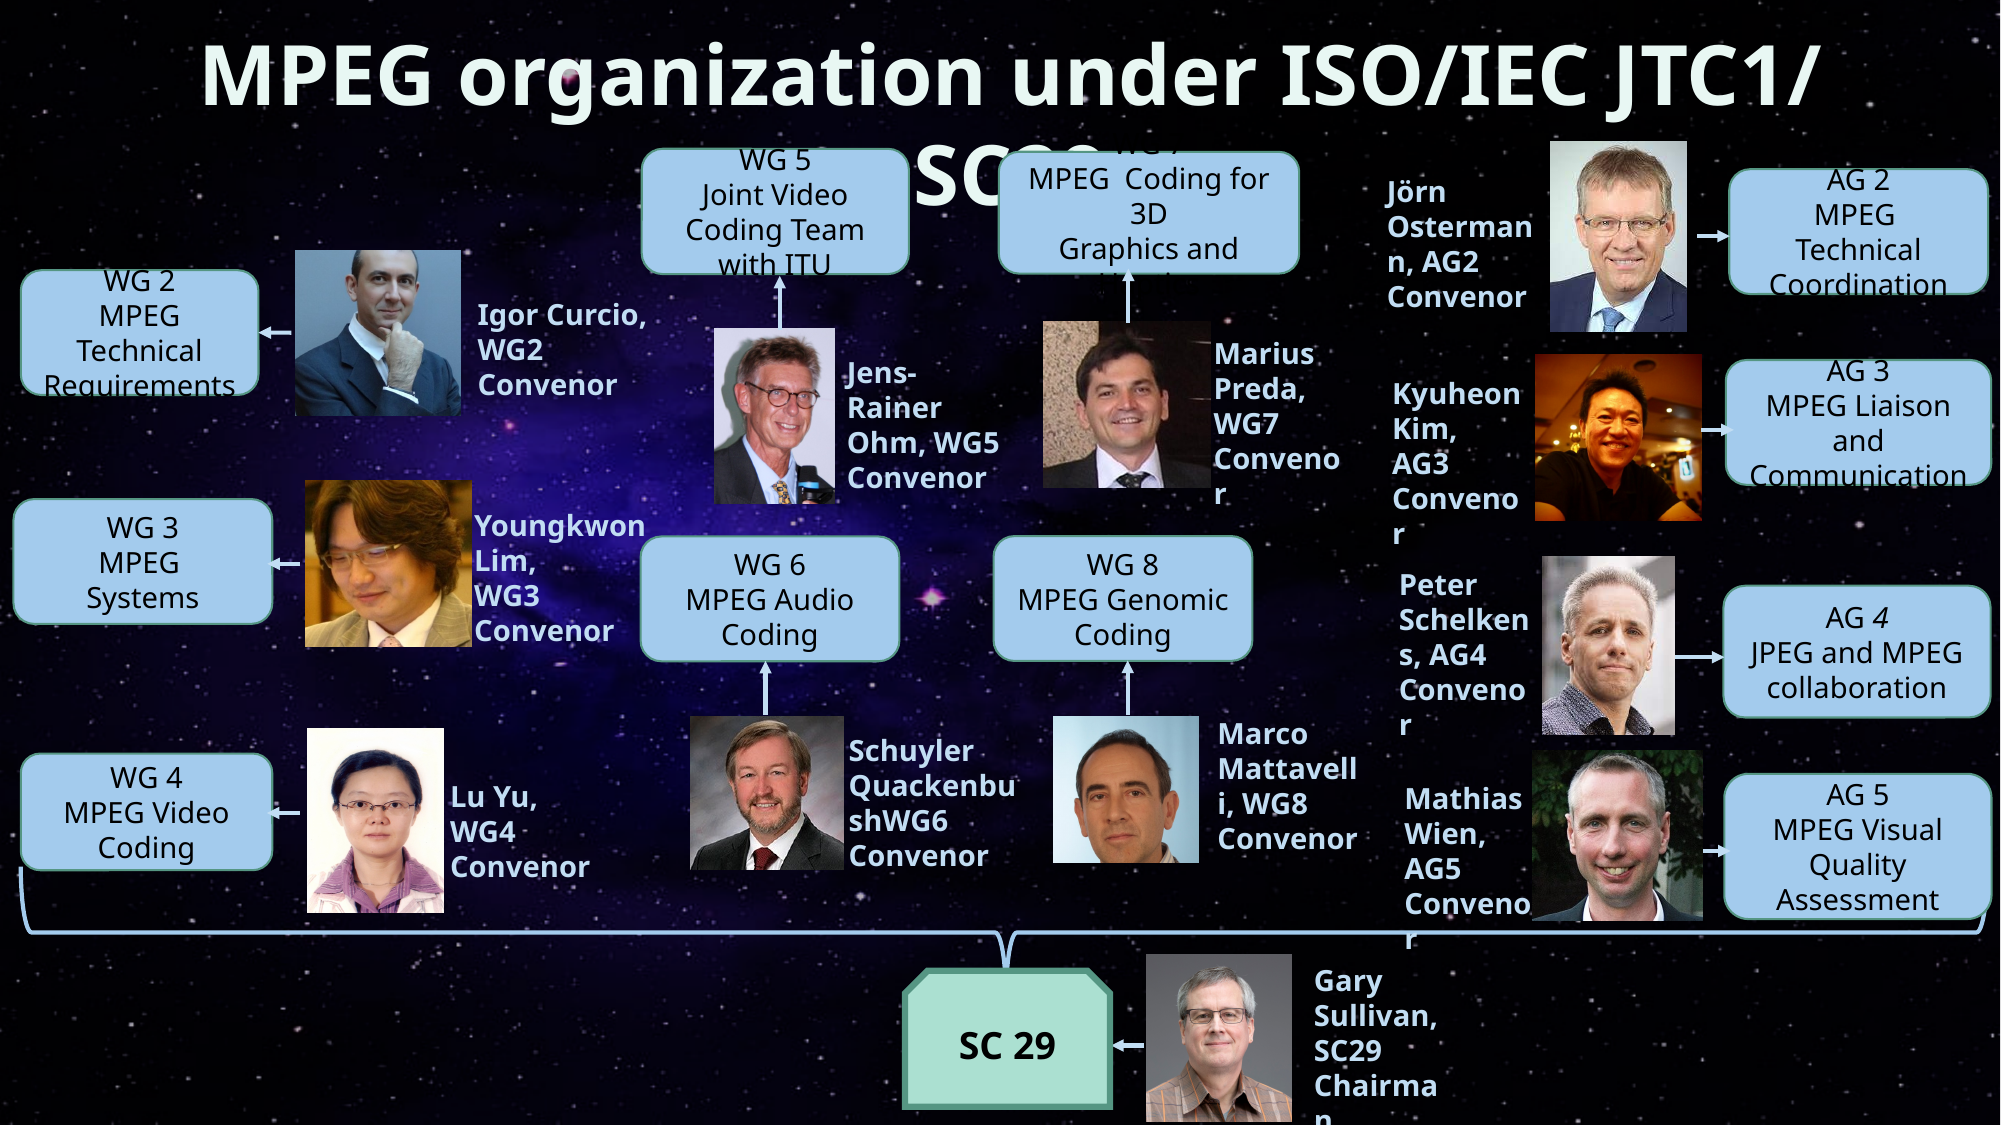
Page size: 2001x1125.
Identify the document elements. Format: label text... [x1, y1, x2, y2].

text_box WG 5 Joint Video Coding Team with ITU [640, 147, 910, 276]
text_box AG 5 MPEG Visual Quality Assessment [1723, 772, 1993, 921]
text_box SC 29 [903, 969, 1112, 1108]
text_box Schuyler QuackenbushWG6 Convenor [834, 725, 1039, 880]
text_box AG 4 JPEG and MPEG collaboration [1722, 584, 1992, 719]
text_box [20, 866, 1389, 969]
text_box Kyuheon Kim, AG3 Convenor [1377, 368, 1537, 558]
text_box Jörn Ostermann, AG2 Convenor [1372, 166, 1550, 321]
text_box WG 4 MPEG Video Coding [19, 752, 274, 872]
text_box WG 2 MPEG Technical Requirements [19, 269, 260, 397]
text_box [1549, 866, 1985, 934]
text_box Marius Preda, WG7 Convenor [1198, 327, 1365, 518]
picture [0, 0, 2001, 1125]
text_box Lu Yu, WG4 Convenor [444, 771, 658, 891]
text_box Gary Sullivan, SC29 Chairman [1299, 954, 1459, 1125]
text_box WG 6 MPEG Audio Coding [639, 535, 901, 663]
text_box MPEG organization under ISO/IEC JTC1/ SC29 [136, 14, 1886, 230]
text_box Mathias Wien, AG5 Convenor [1389, 772, 1549, 963]
text_box Marco Mattavelli, WG8 Convenor [1202, 708, 1373, 863]
text_box Jens-Rainer Ohm, WG5 Convenor [835, 347, 1019, 502]
text_box Youngkwon Lim, WG3 Convenor [459, 500, 704, 655]
text_box Igor Curcio, WG2 Convenor [462, 288, 736, 409]
text_box Peter Schelkens, AG4 Convenor [1384, 559, 1551, 749]
text_box AG 3 MPEG Liaison and Communication [1724, 358, 1993, 486]
text_box WG 3 MPEG Systems [12, 498, 274, 625]
text_box WG 8 MPEG Genomic Coding [992, 535, 1254, 662]
text_box WG 7 MPEG Coding for 3D Graphics and Haptics [997, 150, 1301, 275]
text_box AG 2 MPEG Technical Coordination [1728, 168, 1990, 296]
